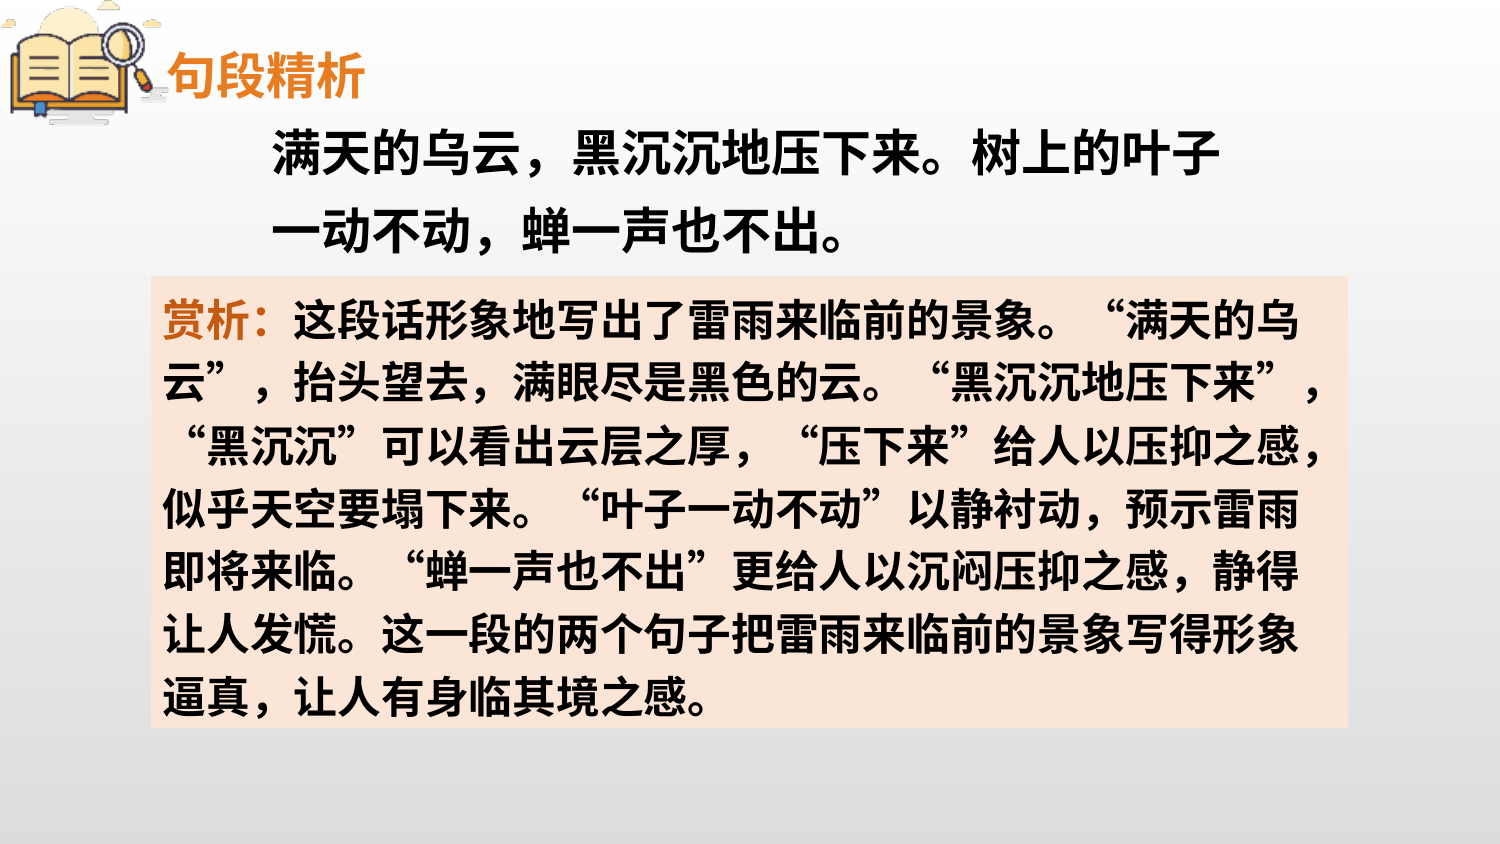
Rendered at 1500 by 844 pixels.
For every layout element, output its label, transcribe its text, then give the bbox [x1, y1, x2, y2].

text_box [0, 0, 386, 128]
text_box 赏析：这段话形象地写出了雷雨来临前的景象。“满天的乌云”，抬头望去，满眼尽是黑色的云。“黑沉沉地压下来”，“黑沉沉”可以看出云层之厚，“压下来”给人以压抑之感，似乎天空要塌下来。“叶子一动不动”以静衬动，预示雷雨即将来临。“蝉一声也不出”更给人以沉闷压抑之感，静得让人发慌。这一段的两个句子把雷雨来临前的景象写得形象逼真，让人有身临其境之感。 [151, 276, 1348, 729]
text_box 满天的乌云，黑沉沉地压下来。树上的叶子一动不动，蝉一声也不出。 [259, 98, 1259, 266]
